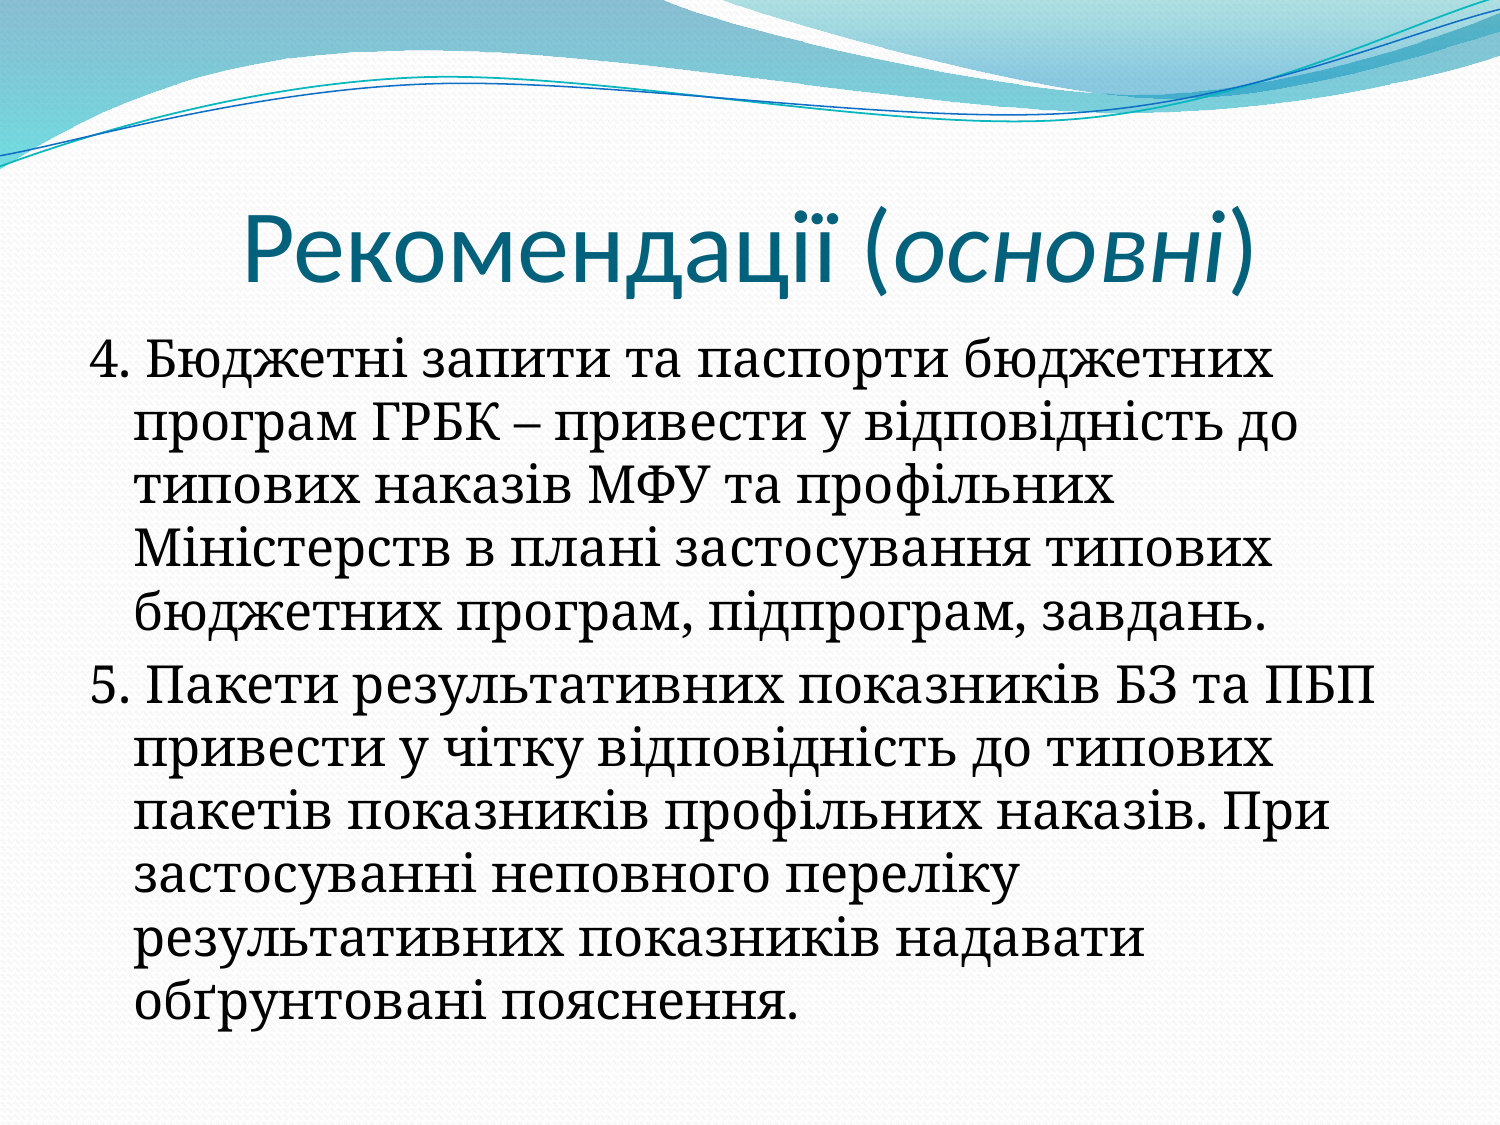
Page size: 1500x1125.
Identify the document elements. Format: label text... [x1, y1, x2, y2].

title Рекомендації (основні) [75, 115, 1425, 303]
list 4. Бюджетні запити та паспорти бюджетних програм ГРБК – привести у відповідність до типових наказів МФУ та профільних Міністерств в плані застосування типових бюджетних програм, підпрограм, завдань. 5. Пакети результативних показників БЗ та ПБП привести у чітку відповідність до типових пакетів показників профільних наказів. При застосуванні неповного переліку результативних показників надавати обґрунтовані пояснення. [75, 317, 1425, 1038]
